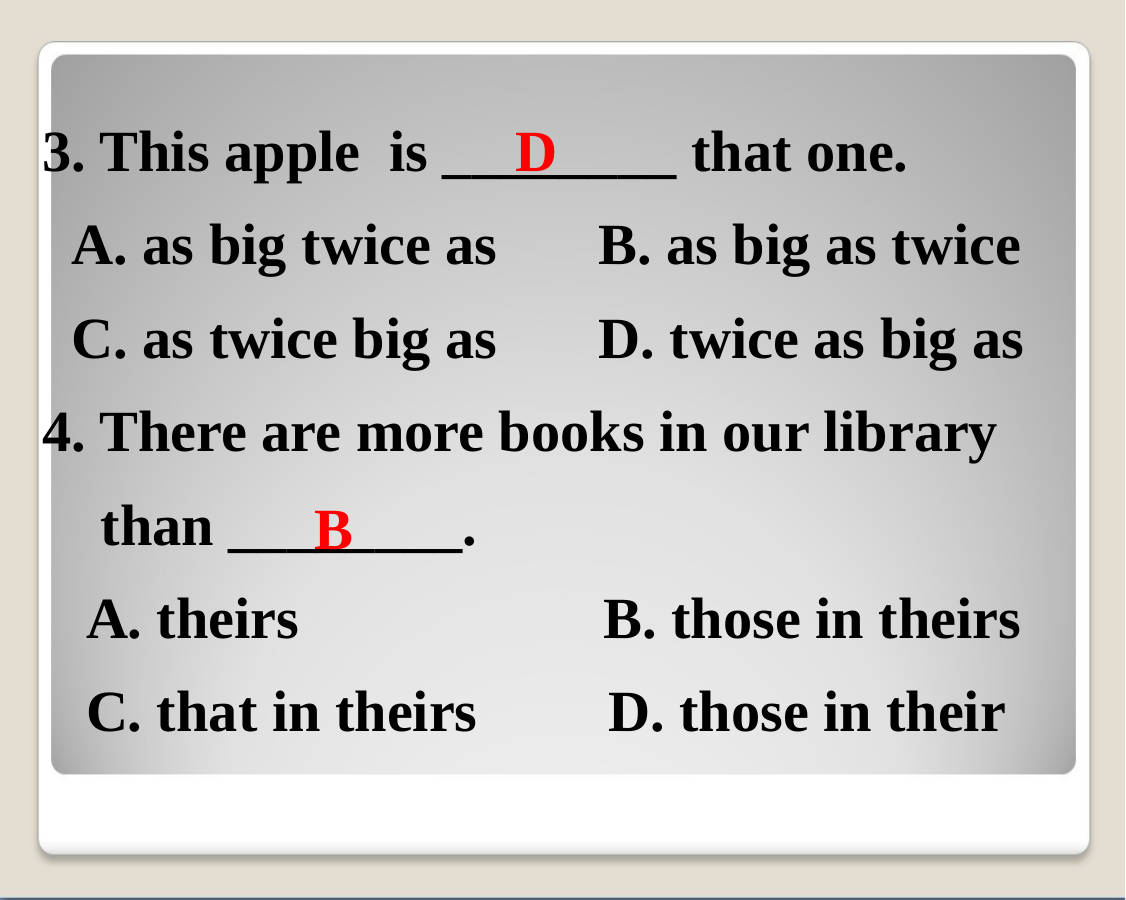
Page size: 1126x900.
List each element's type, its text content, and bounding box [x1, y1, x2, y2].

text_box D [503, 107, 569, 190]
list 3. This apple is ________ that one. A. as big twice as B. as big as twice C. as twice big as D. twice as big as 4. There are more books in our library than ________. A. theirs B. those in theirs C. that in theirs D. those in their [31, 107, 1047, 817]
text_box B [302, 485, 365, 567]
picture [0, 0, 1126, 900]
